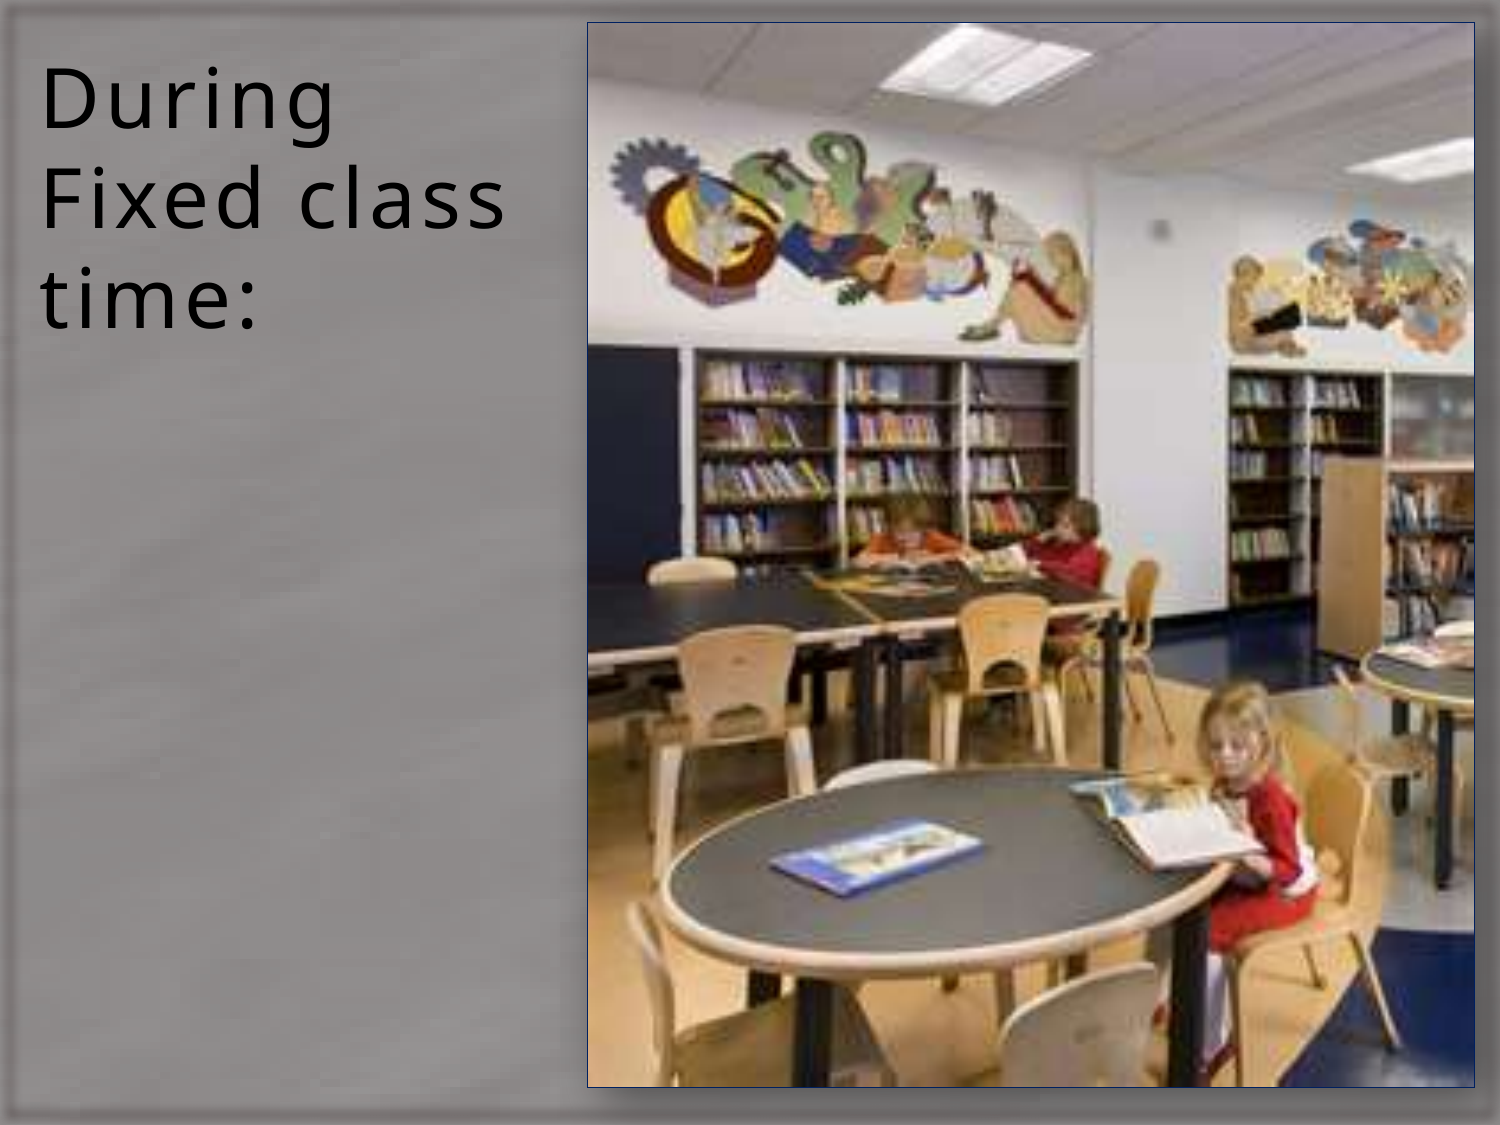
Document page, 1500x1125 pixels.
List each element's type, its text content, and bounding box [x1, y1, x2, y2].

title During Fixed class time: [24, 37, 585, 613]
picture [587, 22, 1476, 1088]
